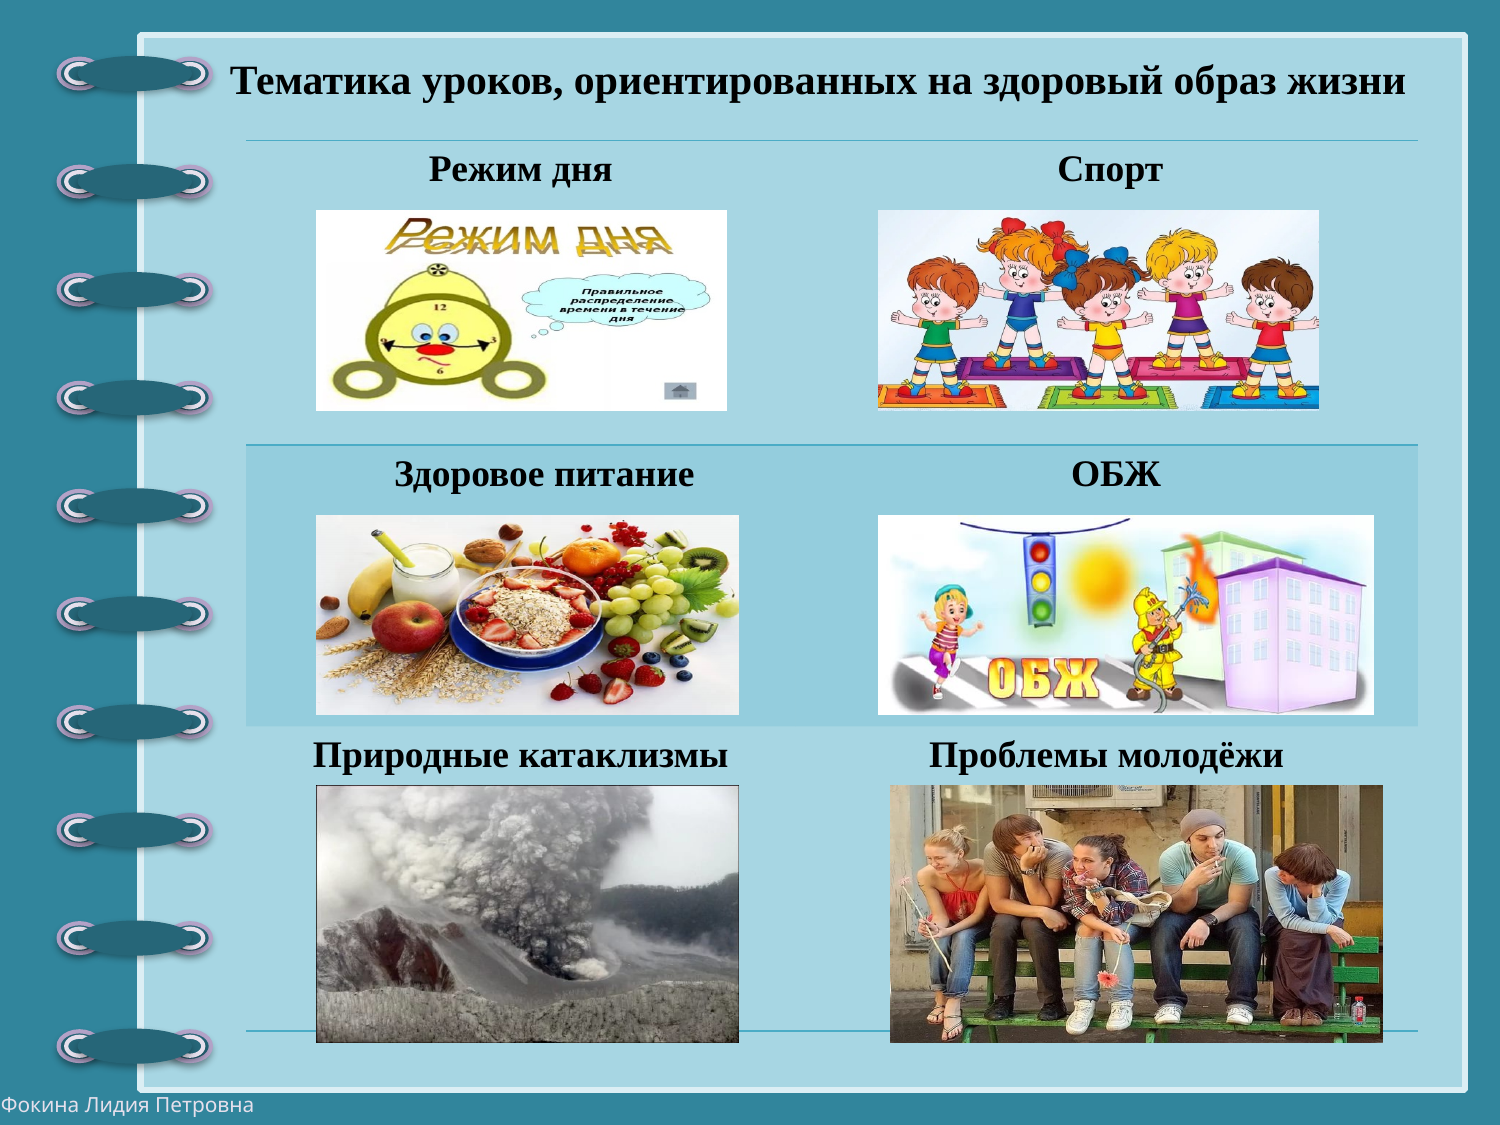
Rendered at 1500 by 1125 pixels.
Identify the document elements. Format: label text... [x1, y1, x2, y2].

picture [890, 784, 1383, 1044]
table_header Режим дня [246, 141, 795, 444]
table_cell Здоровое питание [246, 446, 795, 726]
table_cell ОБЖ [795, 446, 1418, 726]
picture [316, 515, 739, 716]
table_header Спорт [795, 141, 1418, 444]
picture [878, 210, 1320, 411]
picture [316, 784, 739, 1044]
table_cell Проблемы молодёжи [795, 726, 1418, 1030]
picture [316, 210, 727, 411]
picture [878, 515, 1375, 716]
table_cell Природные катаклизмы [246, 726, 795, 1030]
title Тематика уроков, ориентированных на здоровый образ жизни [210, 45, 1425, 118]
